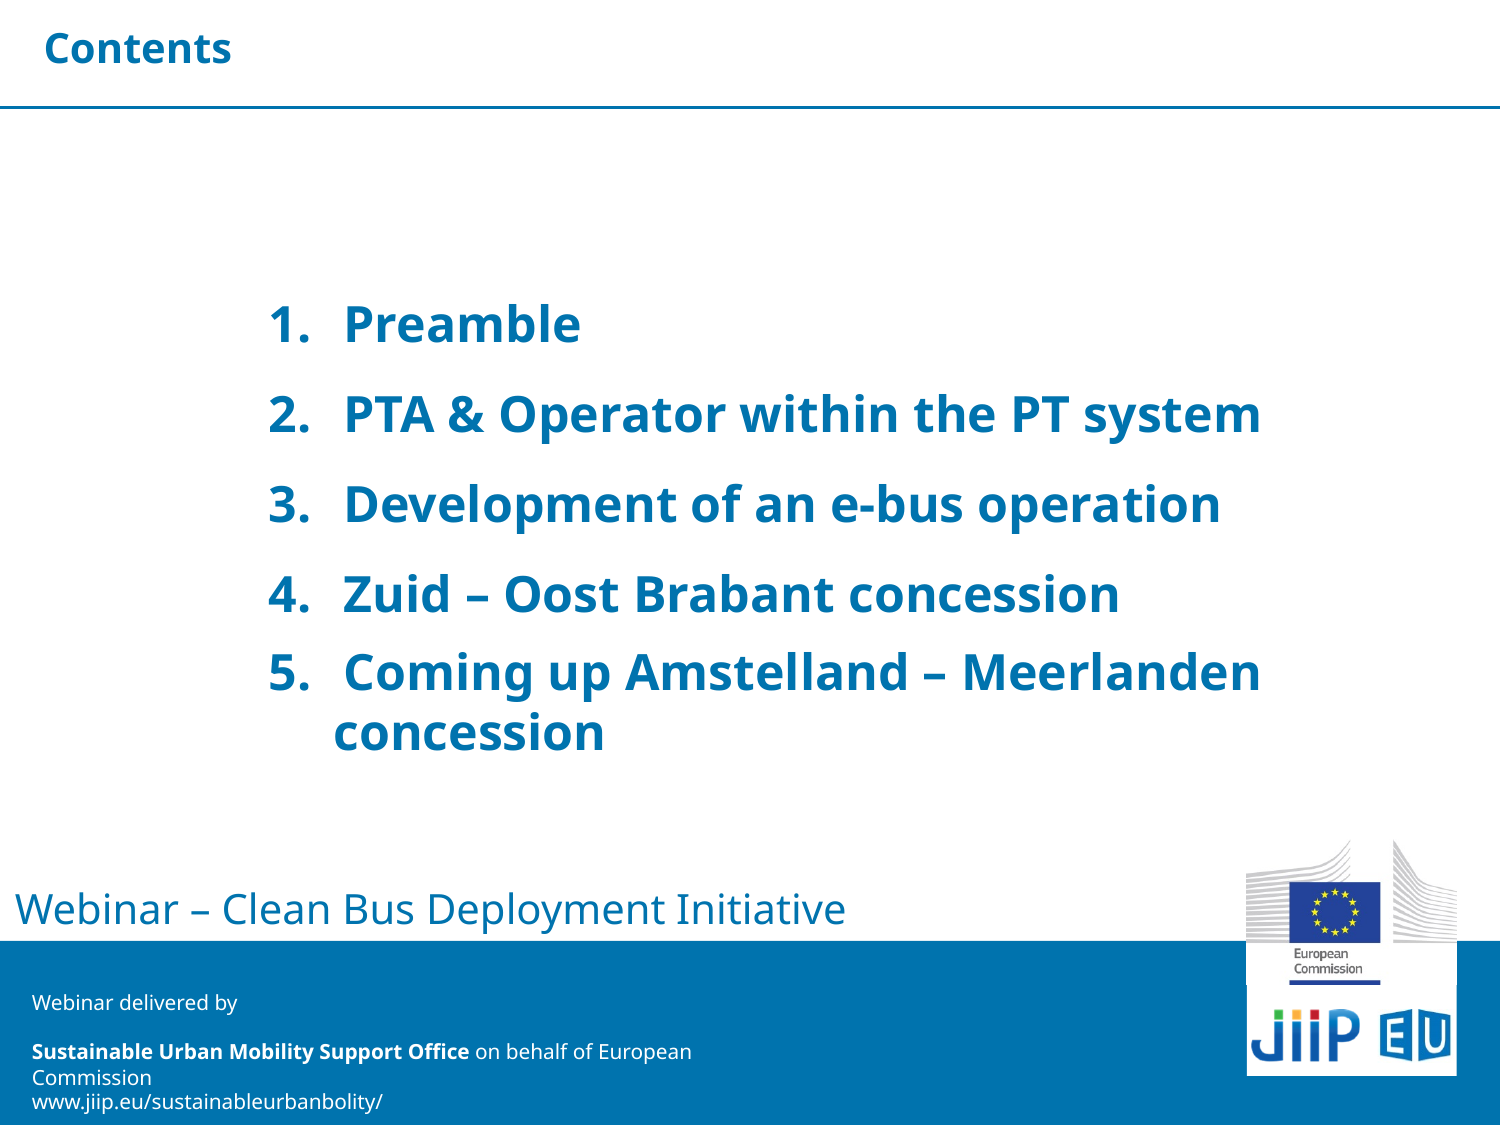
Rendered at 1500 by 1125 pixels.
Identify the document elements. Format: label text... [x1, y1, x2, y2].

picture [1246, 839, 1457, 985]
text_box Contents [28, 14, 628, 80]
picture [1369, 1009, 1455, 1063]
text_box Preamble PTA & Operator within the PT system Development of an e-bus operation Zuid – Oost Brabant concession Coming up Amstelland – Meerlanden concession [253, 254, 1338, 768]
picture [1251, 1009, 1360, 1063]
